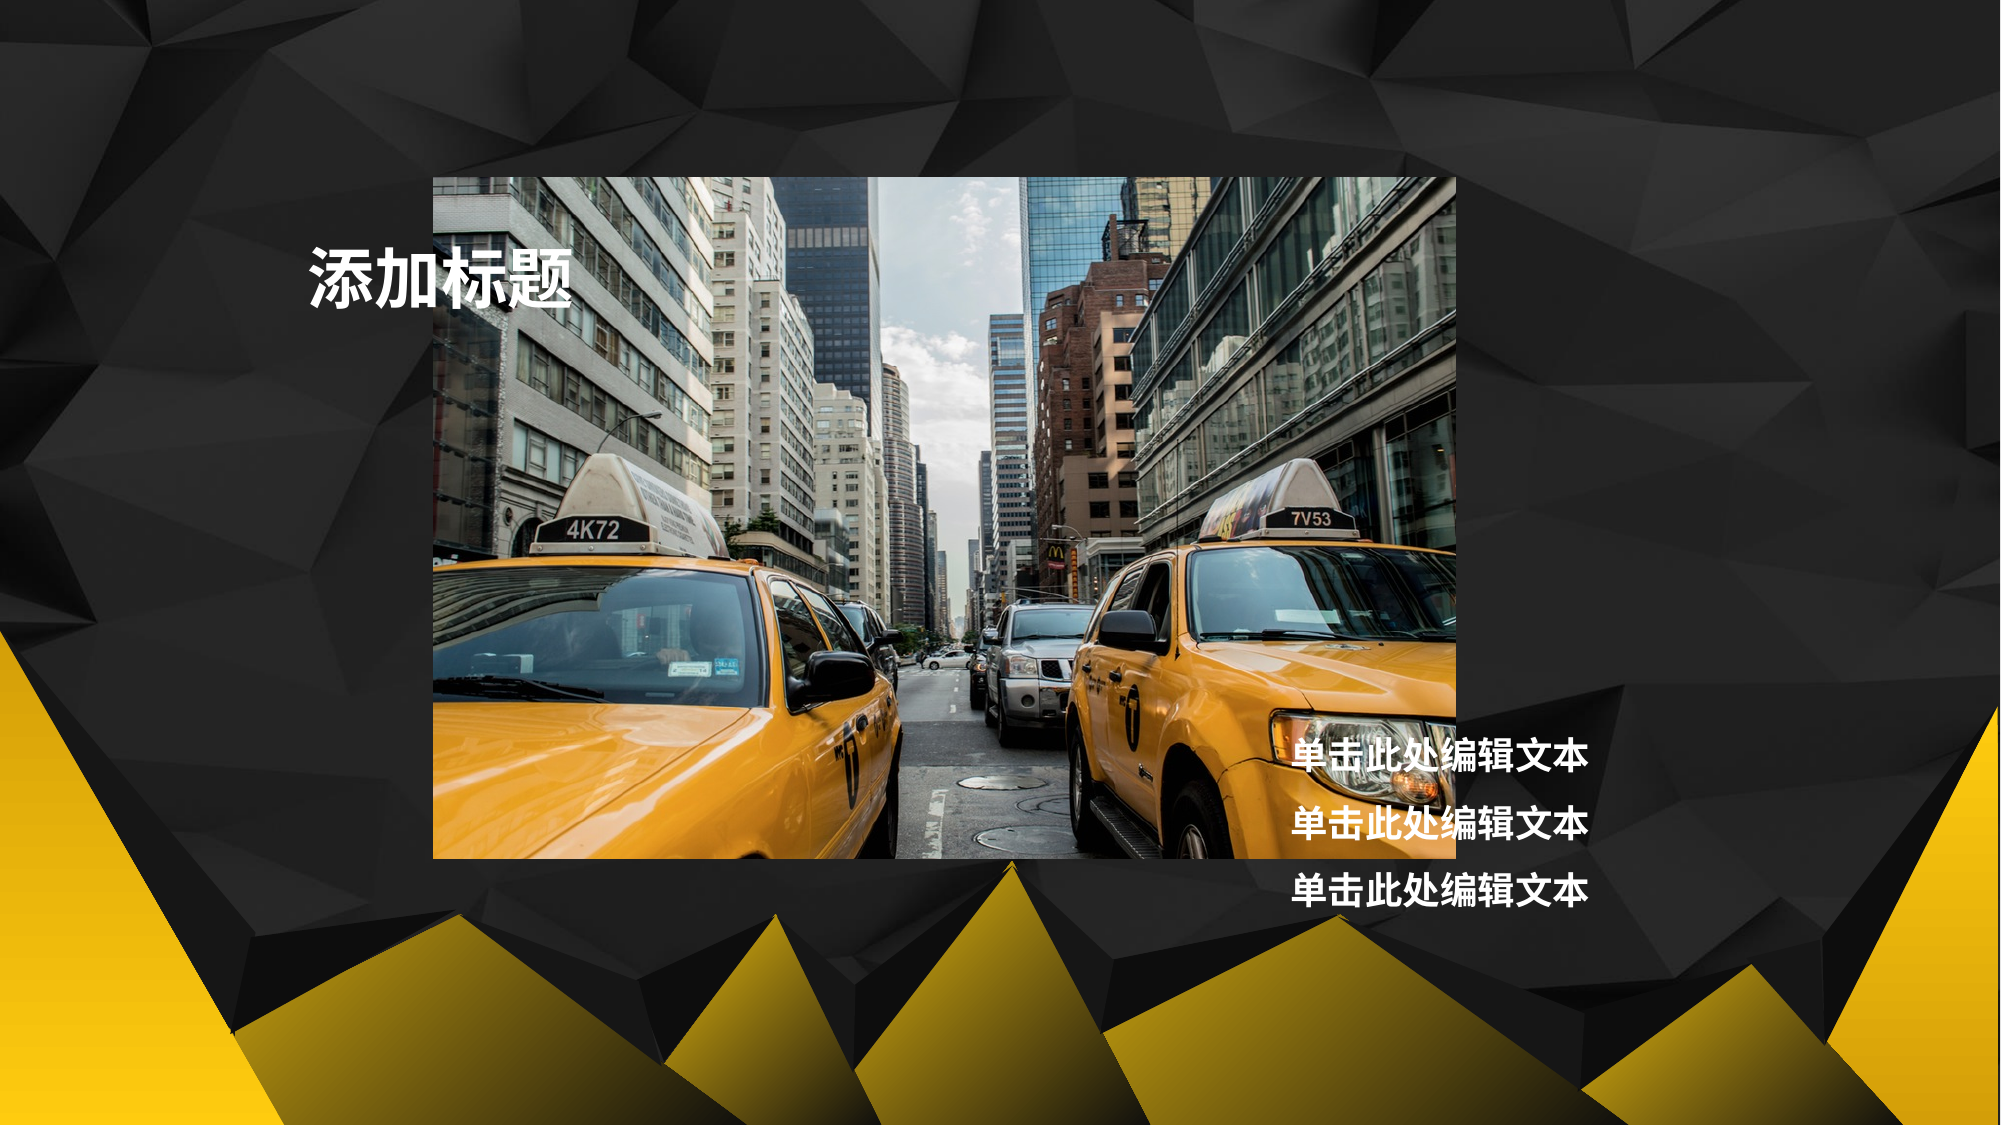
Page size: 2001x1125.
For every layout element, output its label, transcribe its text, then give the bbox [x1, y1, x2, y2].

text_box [0, 625, 1998, 1125]
picture [0, 0, 2001, 1125]
text_box 添加标题 [247, 229, 427, 325]
